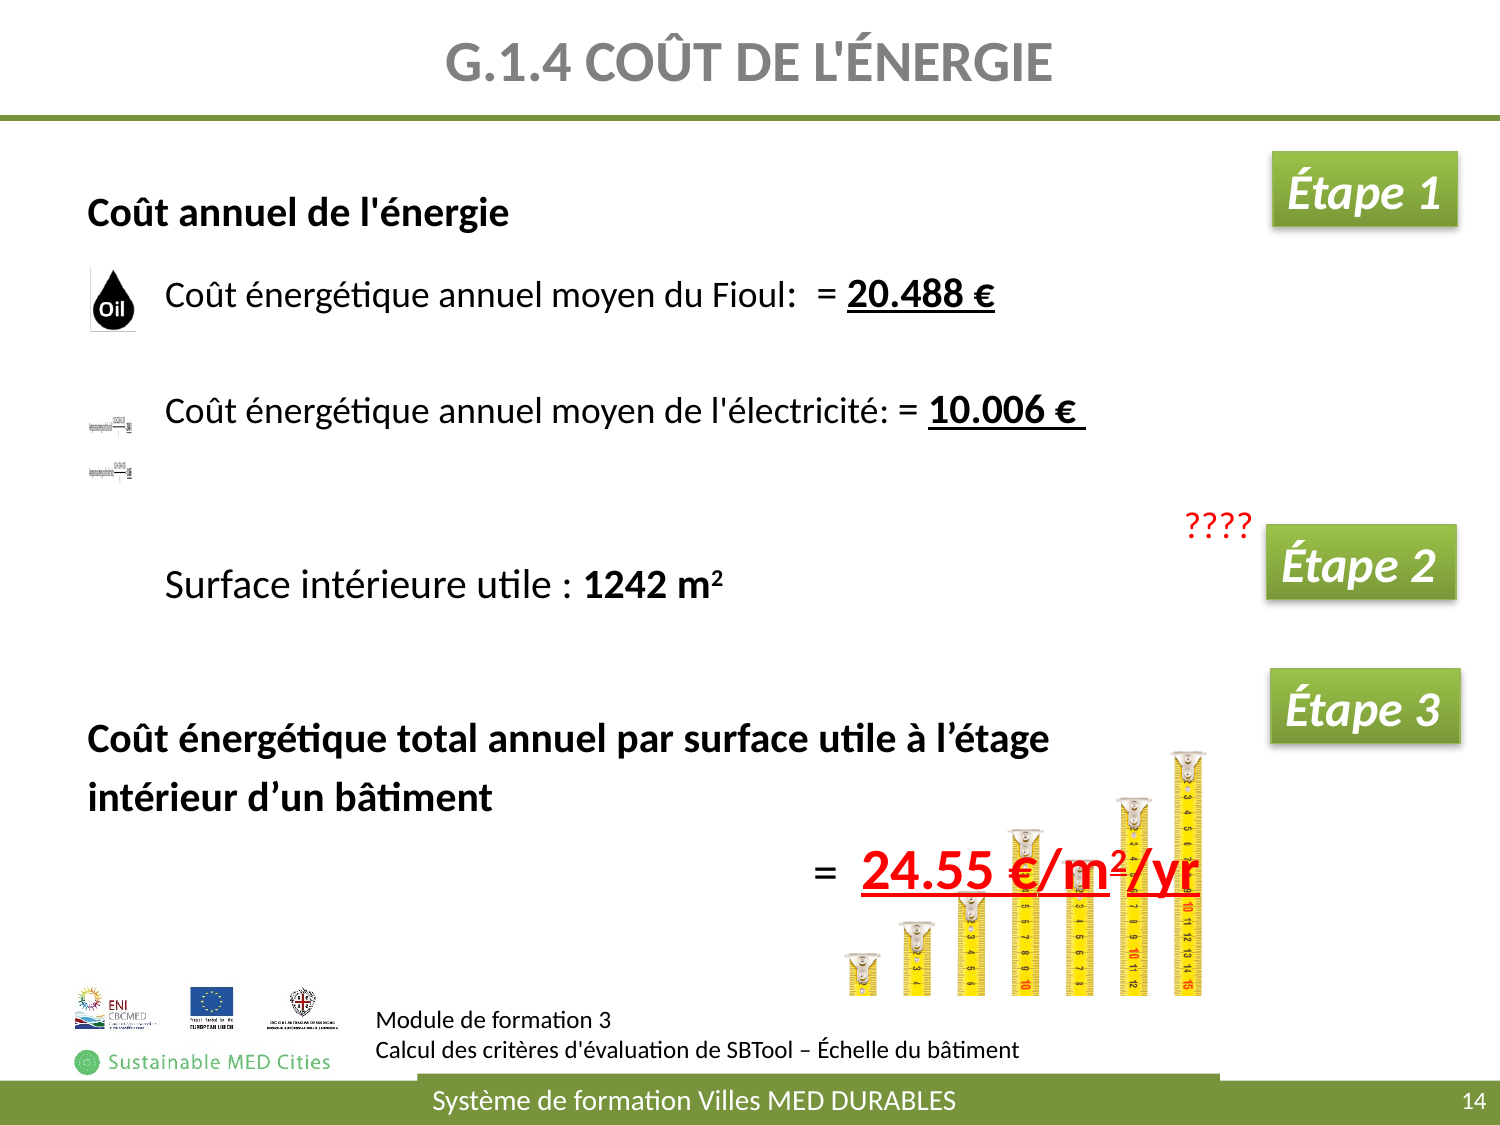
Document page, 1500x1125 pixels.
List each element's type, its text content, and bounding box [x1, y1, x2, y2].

list Coût annuel de l'énergie [72, 177, 1474, 261]
slide_number 14 [1151, 1073, 1500, 1125]
picture [832, 742, 1216, 997]
text_box Étape 1 [1272, 151, 1458, 227]
text_box Étape 2 [1266, 524, 1457, 600]
title G.1.4 COÛT DE L'ÉNERGIE [0, 0, 1500, 117]
text_box Module de formation 3 Calcul des critères d'évaluation de SBTool – Échelle du bâtiment [360, 996, 1301, 1071]
text_box Surface intérieure utile : 1242 m2 [149, 549, 1187, 615]
text_box Étape 3 [1270, 668, 1461, 744]
picture [62, 978, 356, 1080]
text_box Coût énergétique total annuel par surface utile à l’étage intérieur d’un bâtiment [72, 703, 1474, 787]
text_box Système de formation Villes MED DURABLES [417, 1073, 1220, 1124]
picture [88, 412, 135, 487]
text_box ???? [1168, 493, 1269, 554]
picture [84, 267, 139, 336]
